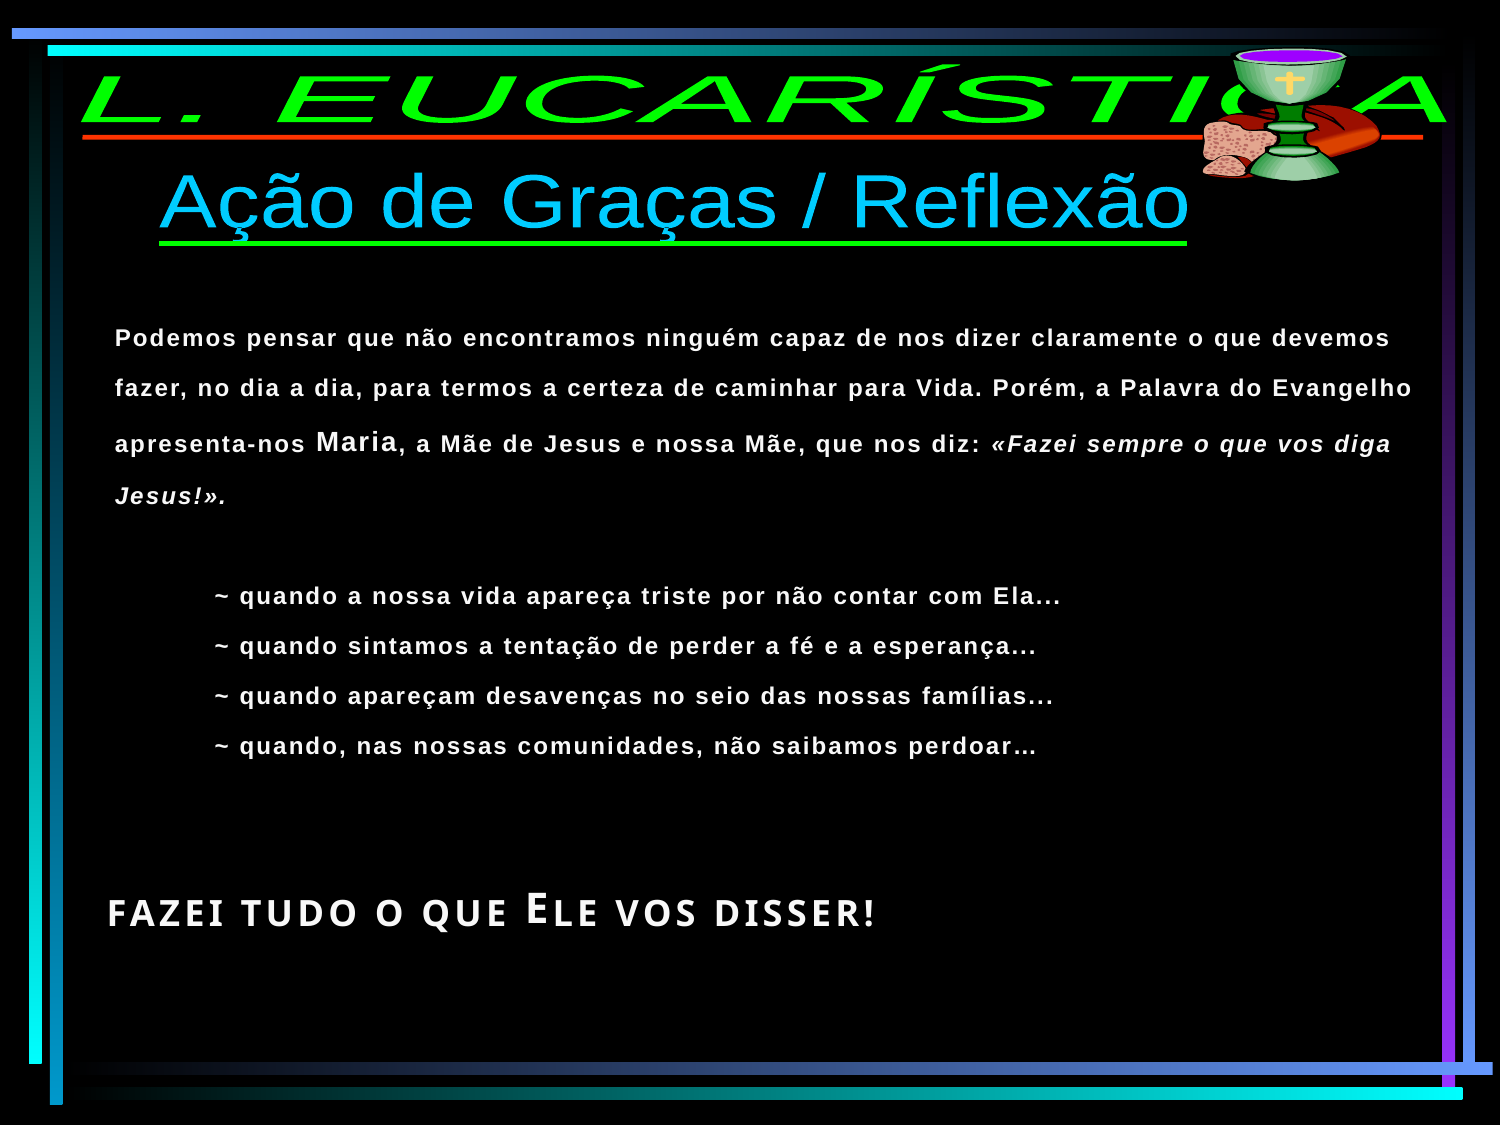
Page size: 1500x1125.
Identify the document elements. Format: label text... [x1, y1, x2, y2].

text_box Podemos pensar que não encontramos ninguém capaz de nos dizer claramente o que devemos fazer, no dia a dia, para termos a certeza de caminhar para Vida. Porém, a Palavra do Evangelho apresenta-nos Maria, a Mãe de Jesus e nossa Mãe, que nos diz: «Fazei sempre o que vos diga Jesus!». ~ quando a nossa vida apareça triste por não contar com Ela... ~ quando sintamos a tentação de perder a fé e a esperança... ~ quando apareçam desavenças no seio das nossas famílias... ~ quando, nas nossas comunidades, não saibamos perdoar… [41, 310, 1456, 783]
picture [1198, 40, 1388, 185]
text_box Fazei tudo o que ele vos disser! [91, 865, 1447, 968]
